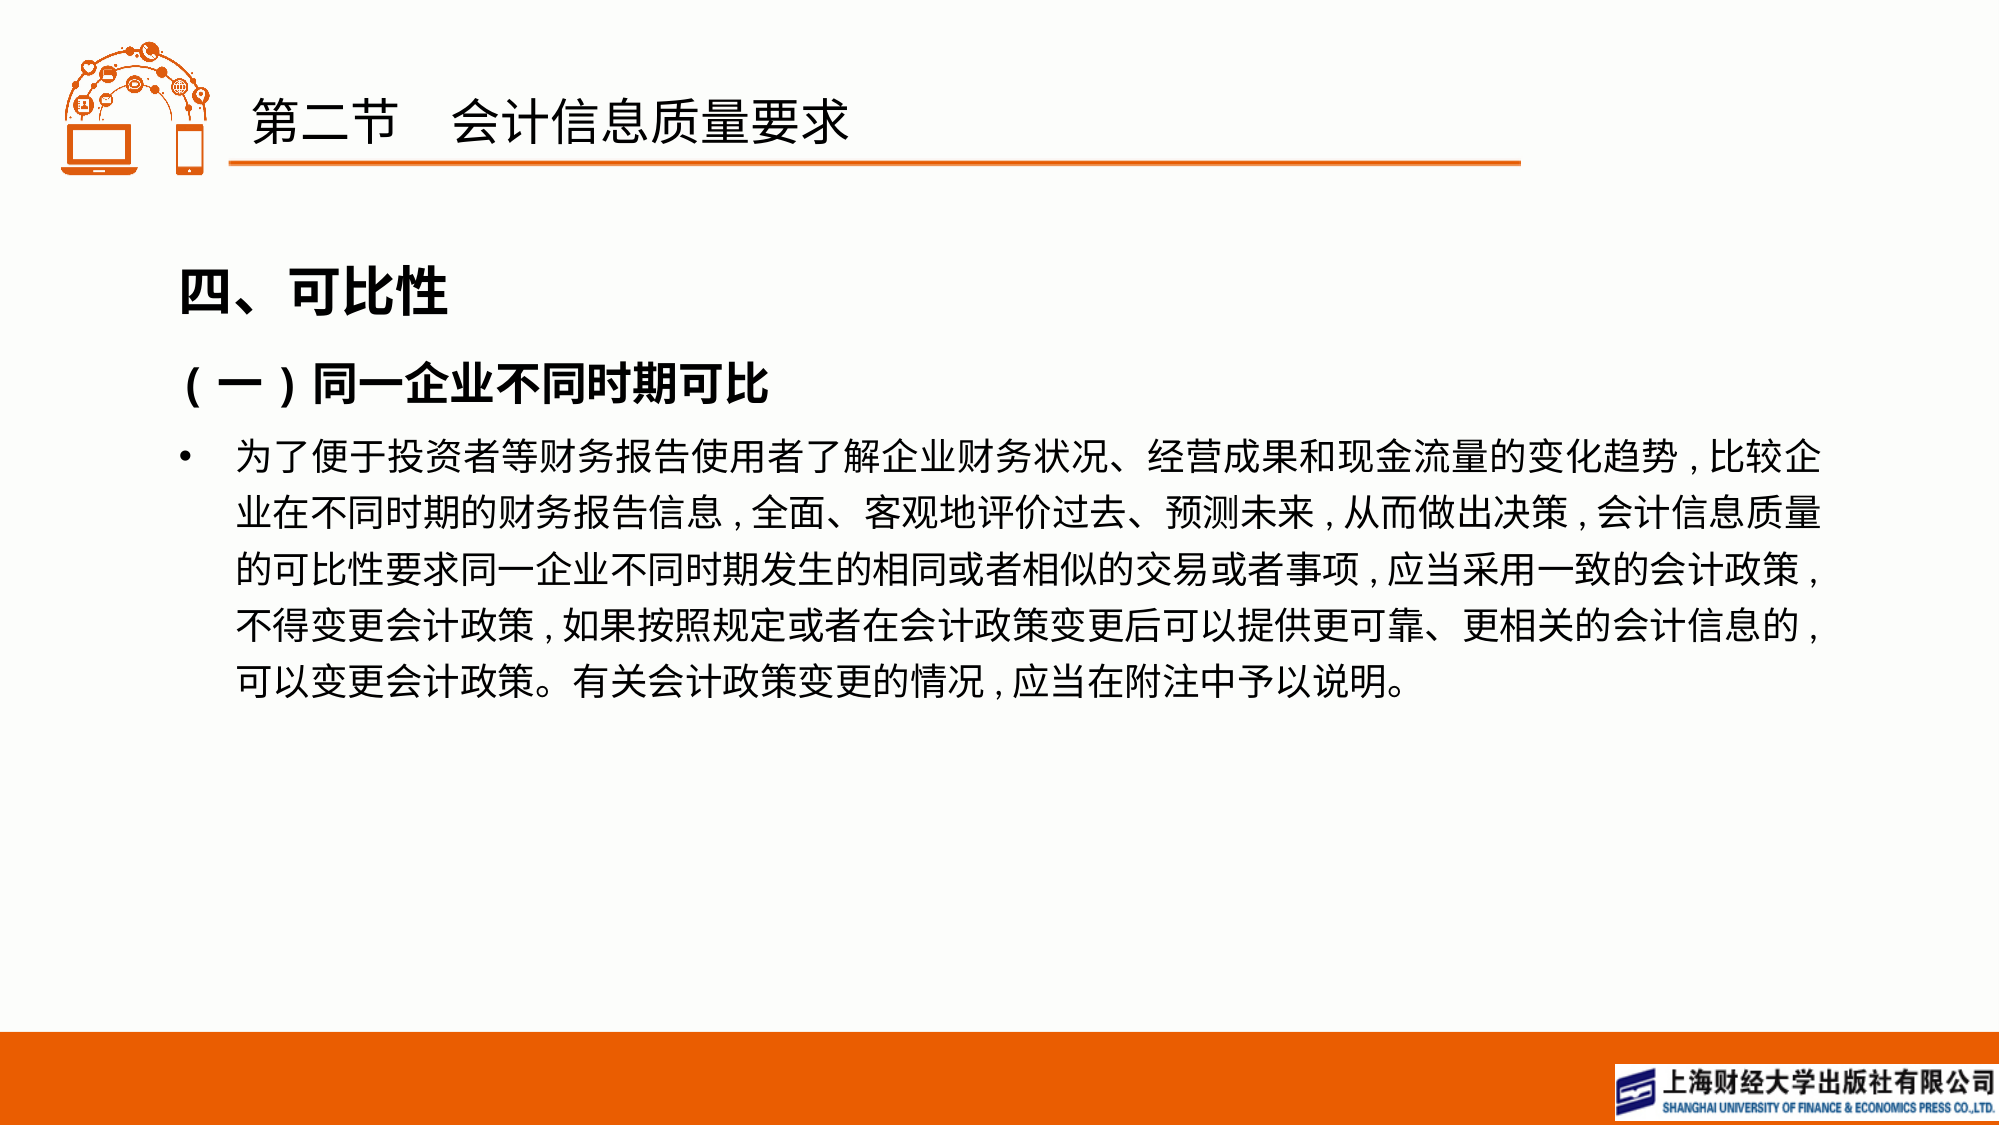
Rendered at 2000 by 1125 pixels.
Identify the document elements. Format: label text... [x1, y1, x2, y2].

picture [0, 0, 2000, 1125]
list 四、可比性 (一)同一企业不同时期可比 为了便于投资者等财务报告使用者了解企业财务状况、经营成果和现金流量的变化趋势,比较企业在不同时期的财务报告信息,全面、客观地评价过去、预测未来,从而做出决策,会计信息质量的可比性要求同一企业不同时期发生的相同或者相似的交易或者事项,应当采用一致的会计政策,不得变更会计政策,如果按照规定或者在会计政策变更后可以提供更可靠、更相关的会计信息的,可以变更会计政策。有关会计政策变更的情况,应当在附注中予以说明。 [163, 227, 1837, 1049]
title 第二节 会计信息质量要求 [235, 82, 1605, 189]
